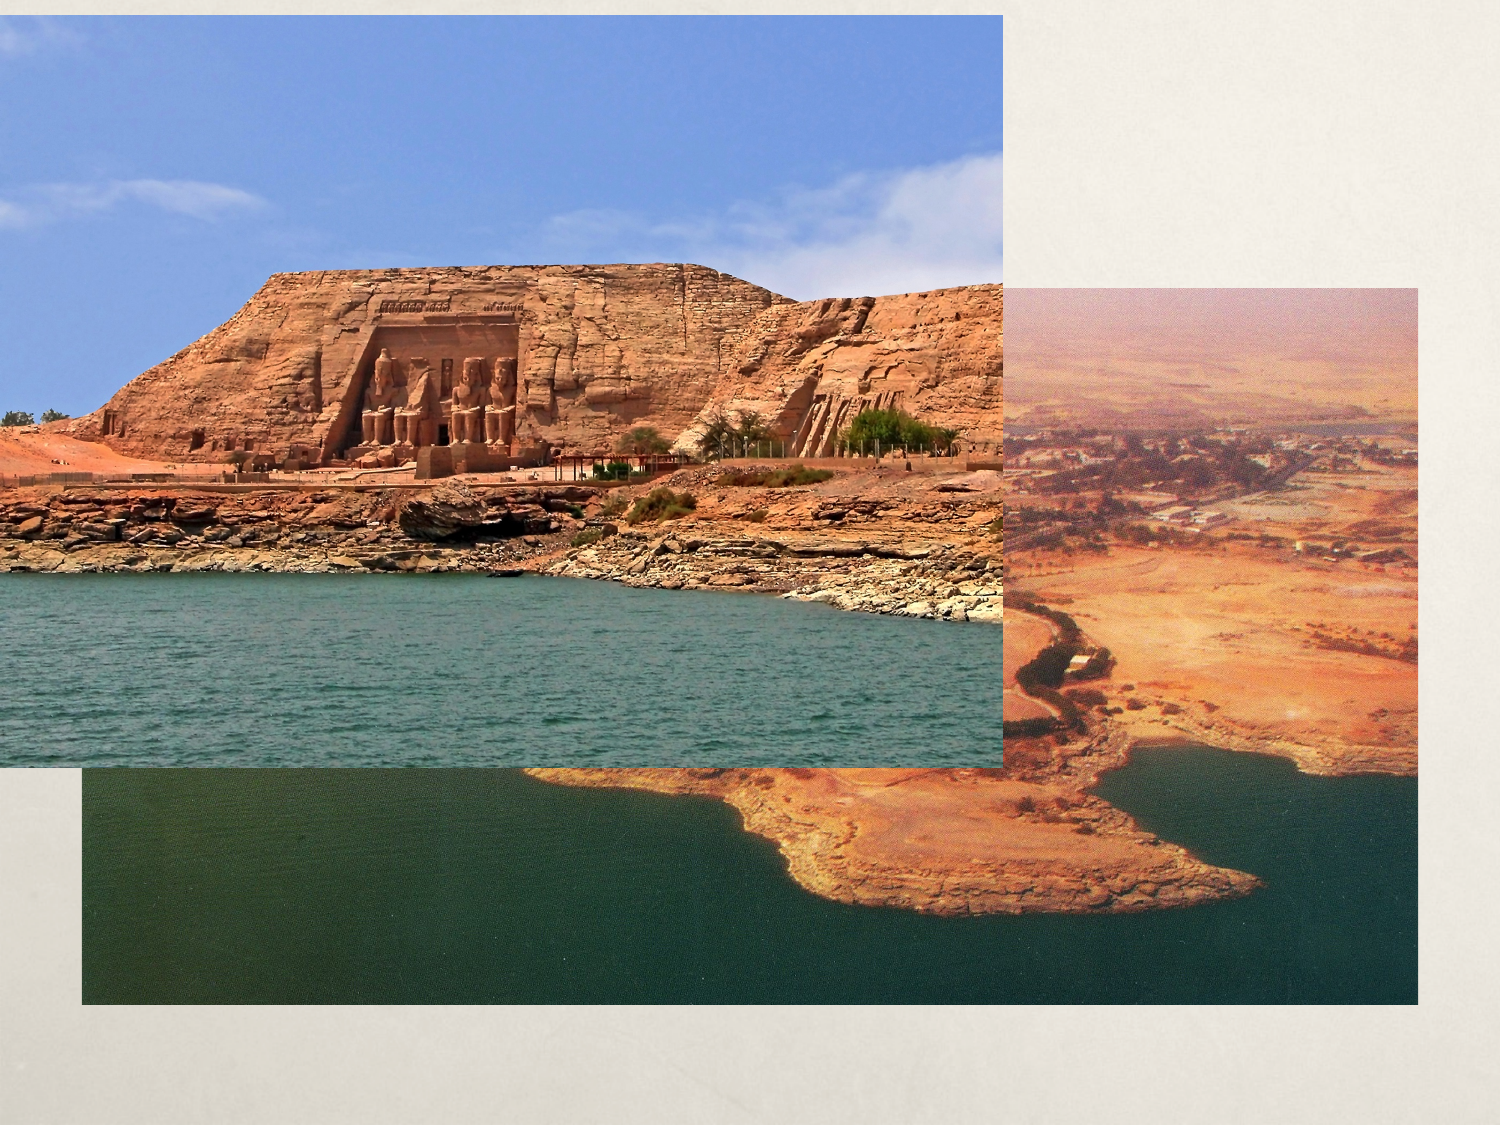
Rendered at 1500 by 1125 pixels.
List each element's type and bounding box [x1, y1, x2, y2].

list [80, 287, 1420, 1007]
picture [0, 13, 1005, 770]
